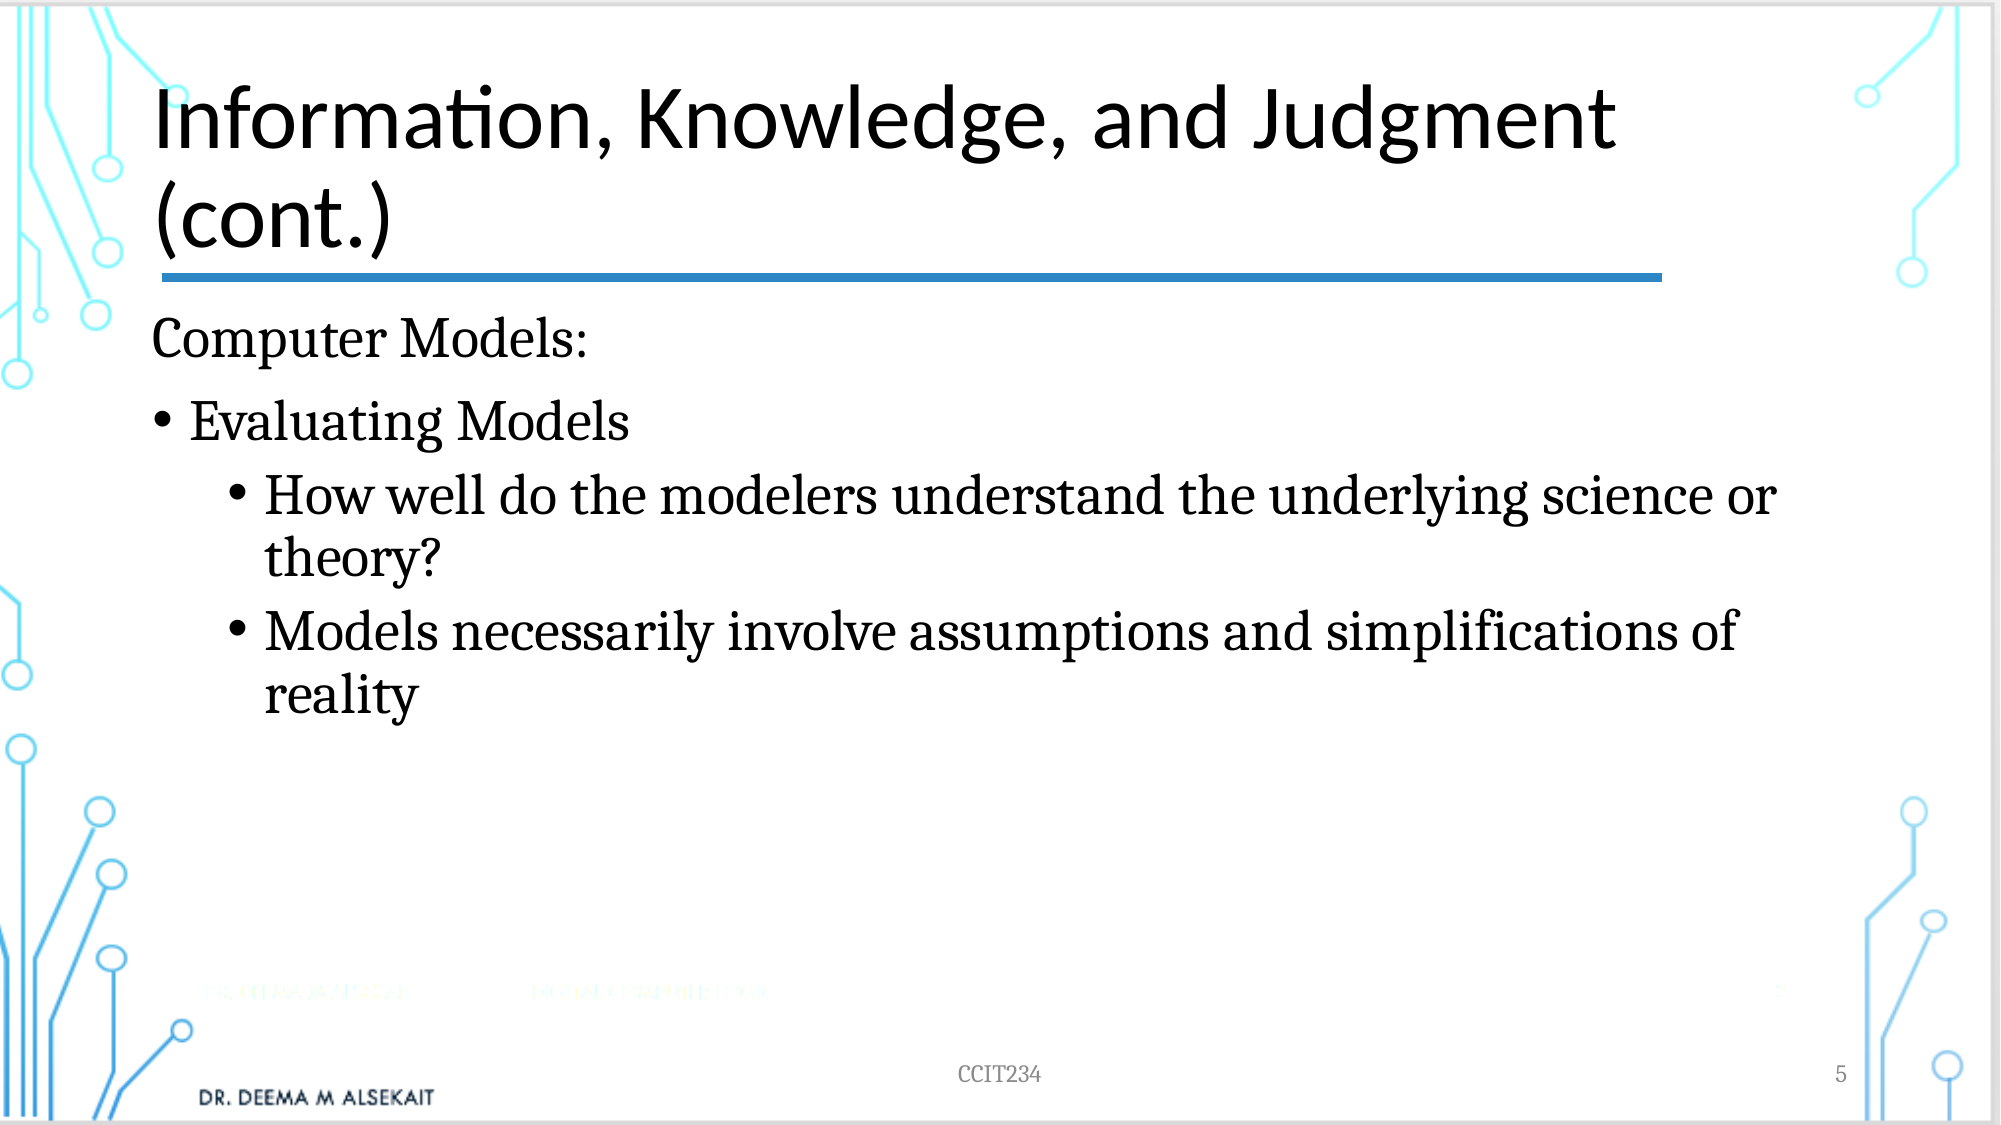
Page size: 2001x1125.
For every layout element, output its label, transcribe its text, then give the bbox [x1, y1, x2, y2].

list Computer Models: Evaluating Models How well do the modelers understand the underlying science or theory? Models necessarily involve assumptions and simplifications of reality [137, 299, 1863, 1014]
footer CCIT234 [662, 1042, 1338, 1103]
picture [0, 0, 2001, 1125]
title Information, Knowledge, and Judgment (cont.) [137, 59, 1863, 278]
slide_number 5 [1412, 1042, 1863, 1103]
